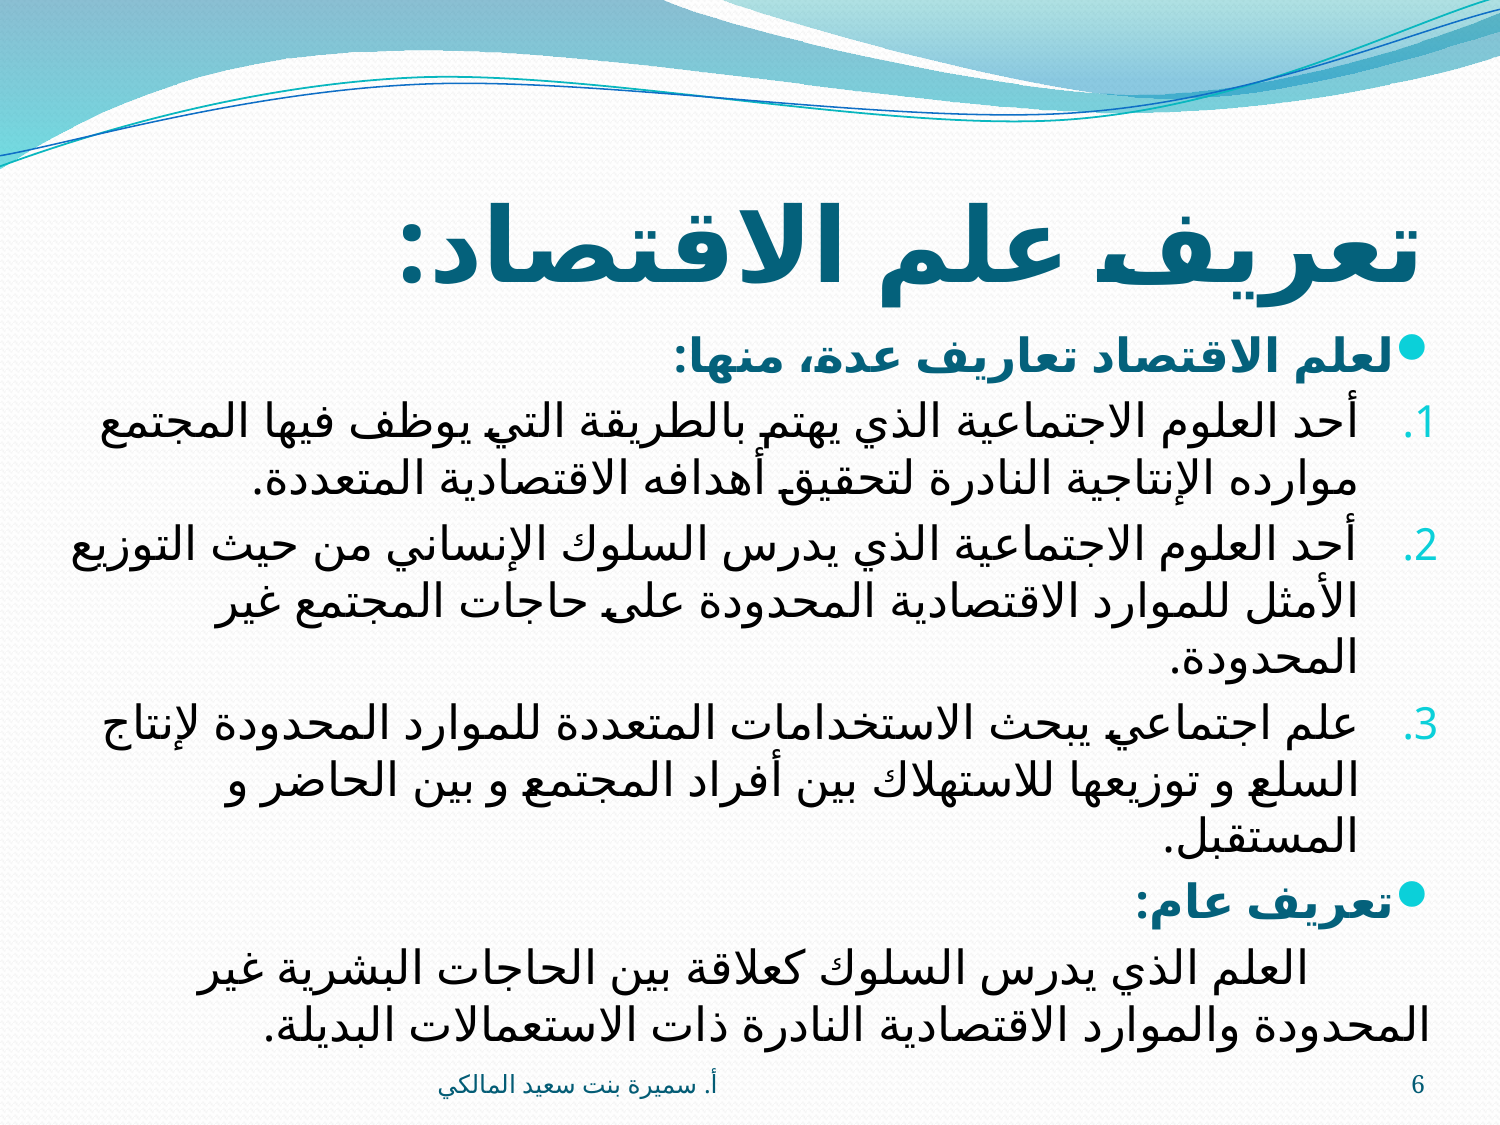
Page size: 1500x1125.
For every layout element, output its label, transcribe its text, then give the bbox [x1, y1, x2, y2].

title تعريف علم الاقتصاد: [75, 115, 1425, 303]
footer أ. سميرة بنت سعيد المالكي [437, 1042, 988, 1103]
list لعلم الاقتصاد تعاريف عدة، منها: أحد العلوم الاجتماعية الذي يهتم بالطريقة التي يوظف فيها المجتمع موارده الإنتاجية النادرة لتحقيق أهدافه الاقتصادية المتعددة. أحد العلوم الاجتماعية الذي يدرس السلوك الإنساني من حيث التوزيع الأمثل للموارد الاقتصادية المحدودة على حاجات المجتمع غير المحدودة. علم اجتماعي يبحث الاستخدامات المتعددة للموارد المحدودة لإنتاج السلع و توزيعها للاستهلاك بين أفراد المجتمع و بين الحاضر و المستقبل. تعريف عام: العلم الذي يدرس السلوك كعلاقة بين الحاجات البشرية غير المحدودة والموارد الاقتصادية النادرة ذات الاستعمالات البديلة. [53, 317, 1449, 1071]
slide_number 6 [1299, 1042, 1425, 1103]
